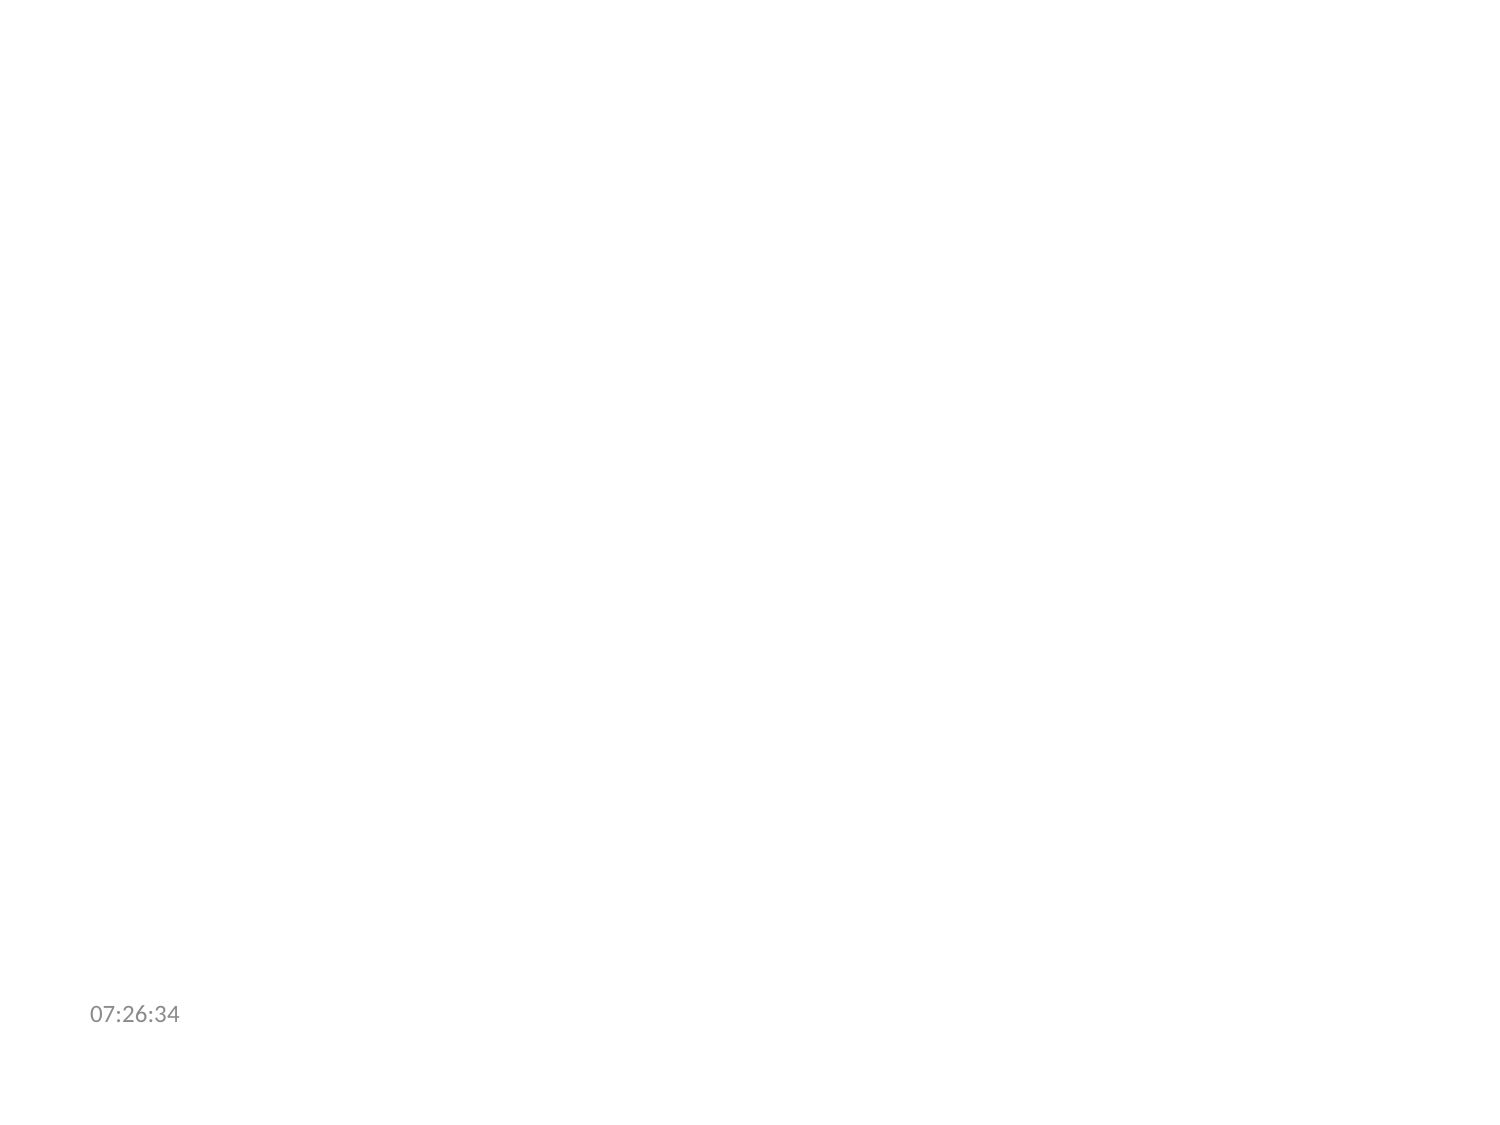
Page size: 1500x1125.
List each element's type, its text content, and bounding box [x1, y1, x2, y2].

text_box 15:35:09 [75, 982, 425, 1043]
